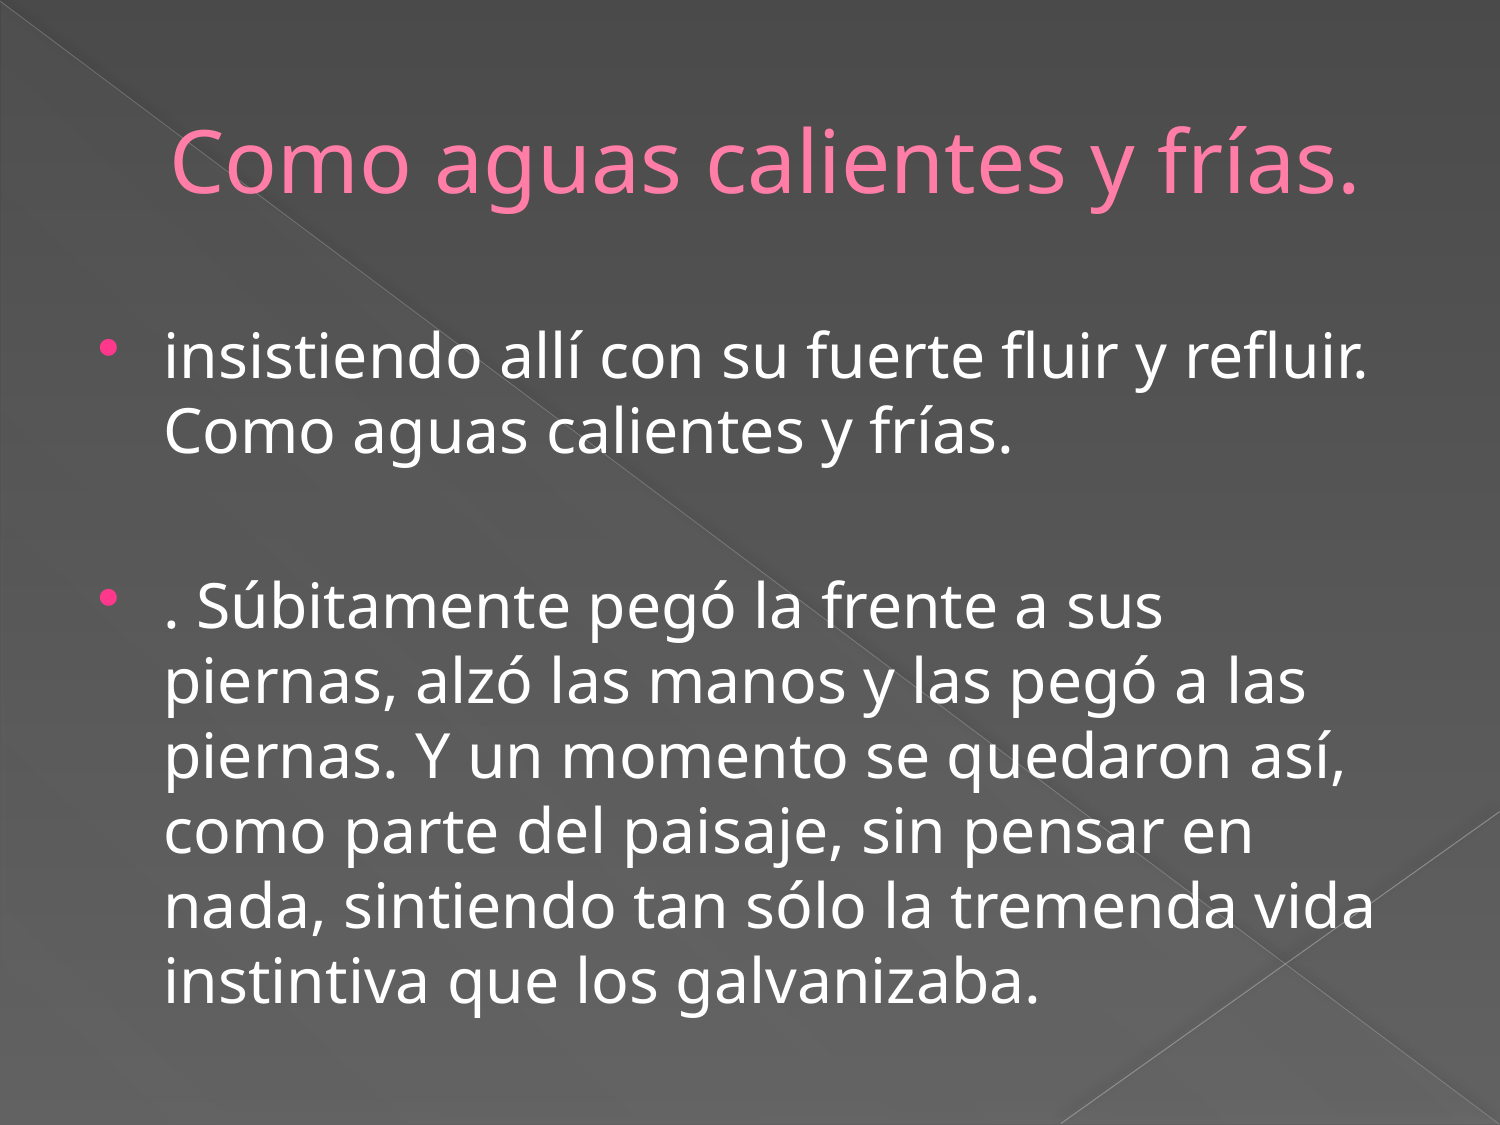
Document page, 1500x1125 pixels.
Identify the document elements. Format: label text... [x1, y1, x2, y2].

list insistiendo allí con su fuerte fluir y refluir. Como aguas calientes y frías. . Súbitamente pegó la frente a sus piernas, alzó las manos y las pegó a las piernas. Y un momento se quedaron así, como parte del paisaje, sin pensar en nada, sintiendo tan sólo la tremenda vida instintiva que los galvanizaba. [75, 308, 1425, 1059]
title Como aguas calientes y frías. [75, 43, 1425, 274]
